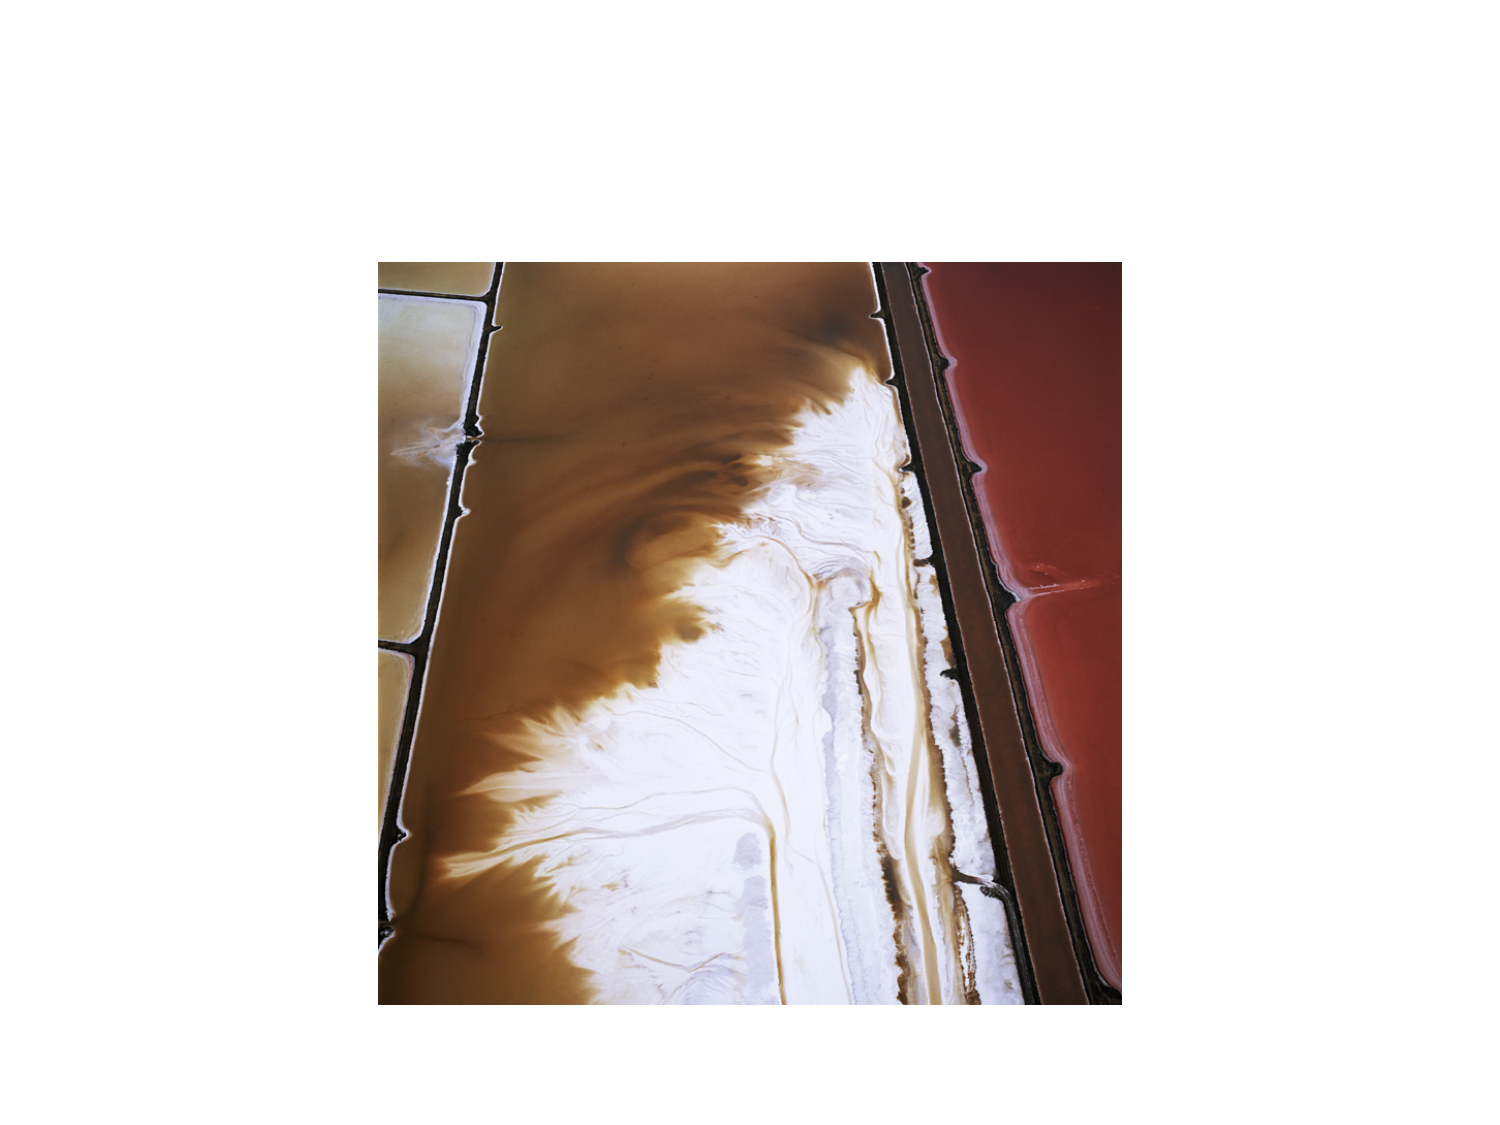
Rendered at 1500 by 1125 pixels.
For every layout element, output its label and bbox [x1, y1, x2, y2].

list [74, 262, 1426, 1006]
